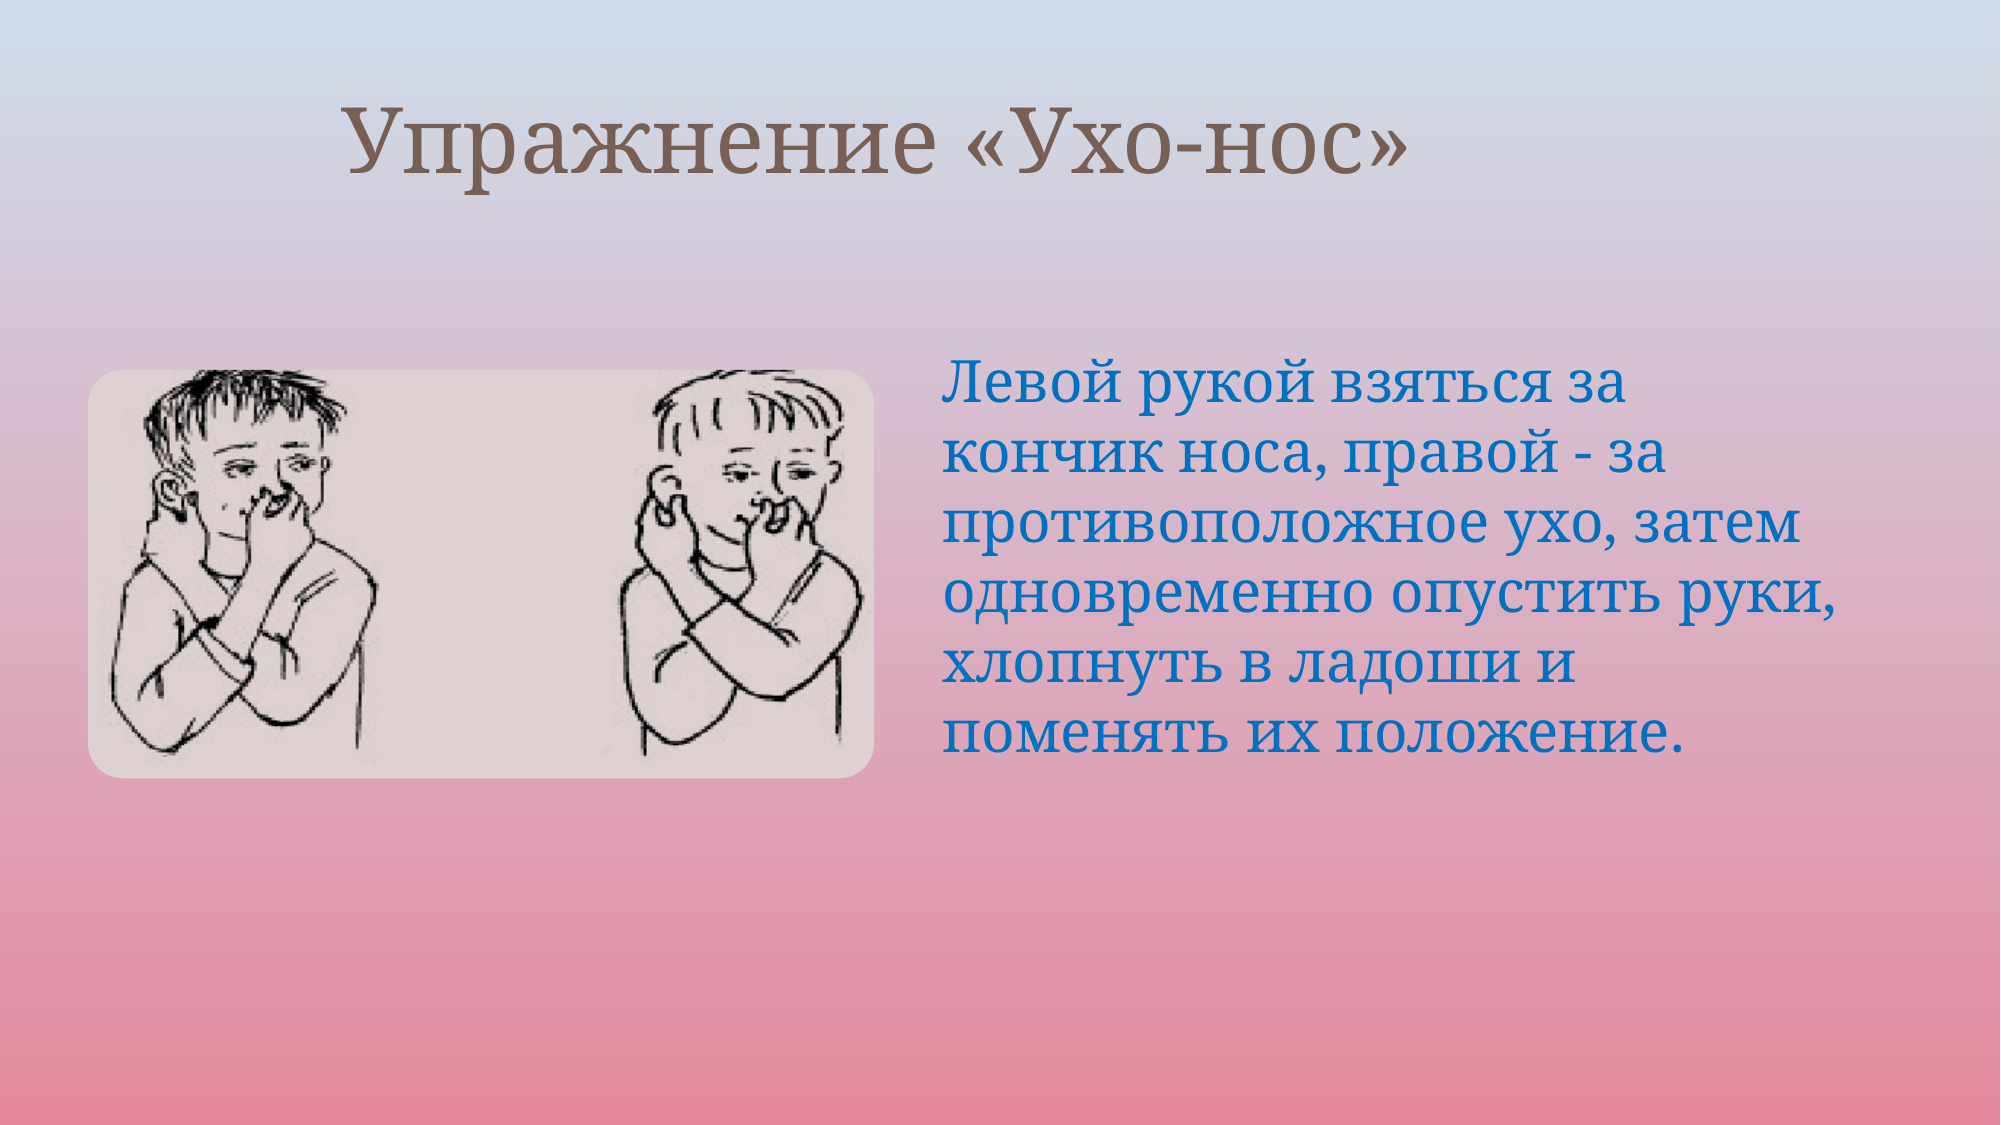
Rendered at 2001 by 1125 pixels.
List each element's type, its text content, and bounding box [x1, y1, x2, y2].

title Упражнение «Ухо-нос» [106, 74, 1649, 194]
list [87, 369, 875, 779]
list Левой рукой взяться за кончик носа, правой - за противоположное ухо, затем одновременно опустить руки, хлопнуть в ладоши и поменять их положение. [927, 337, 1870, 1027]
